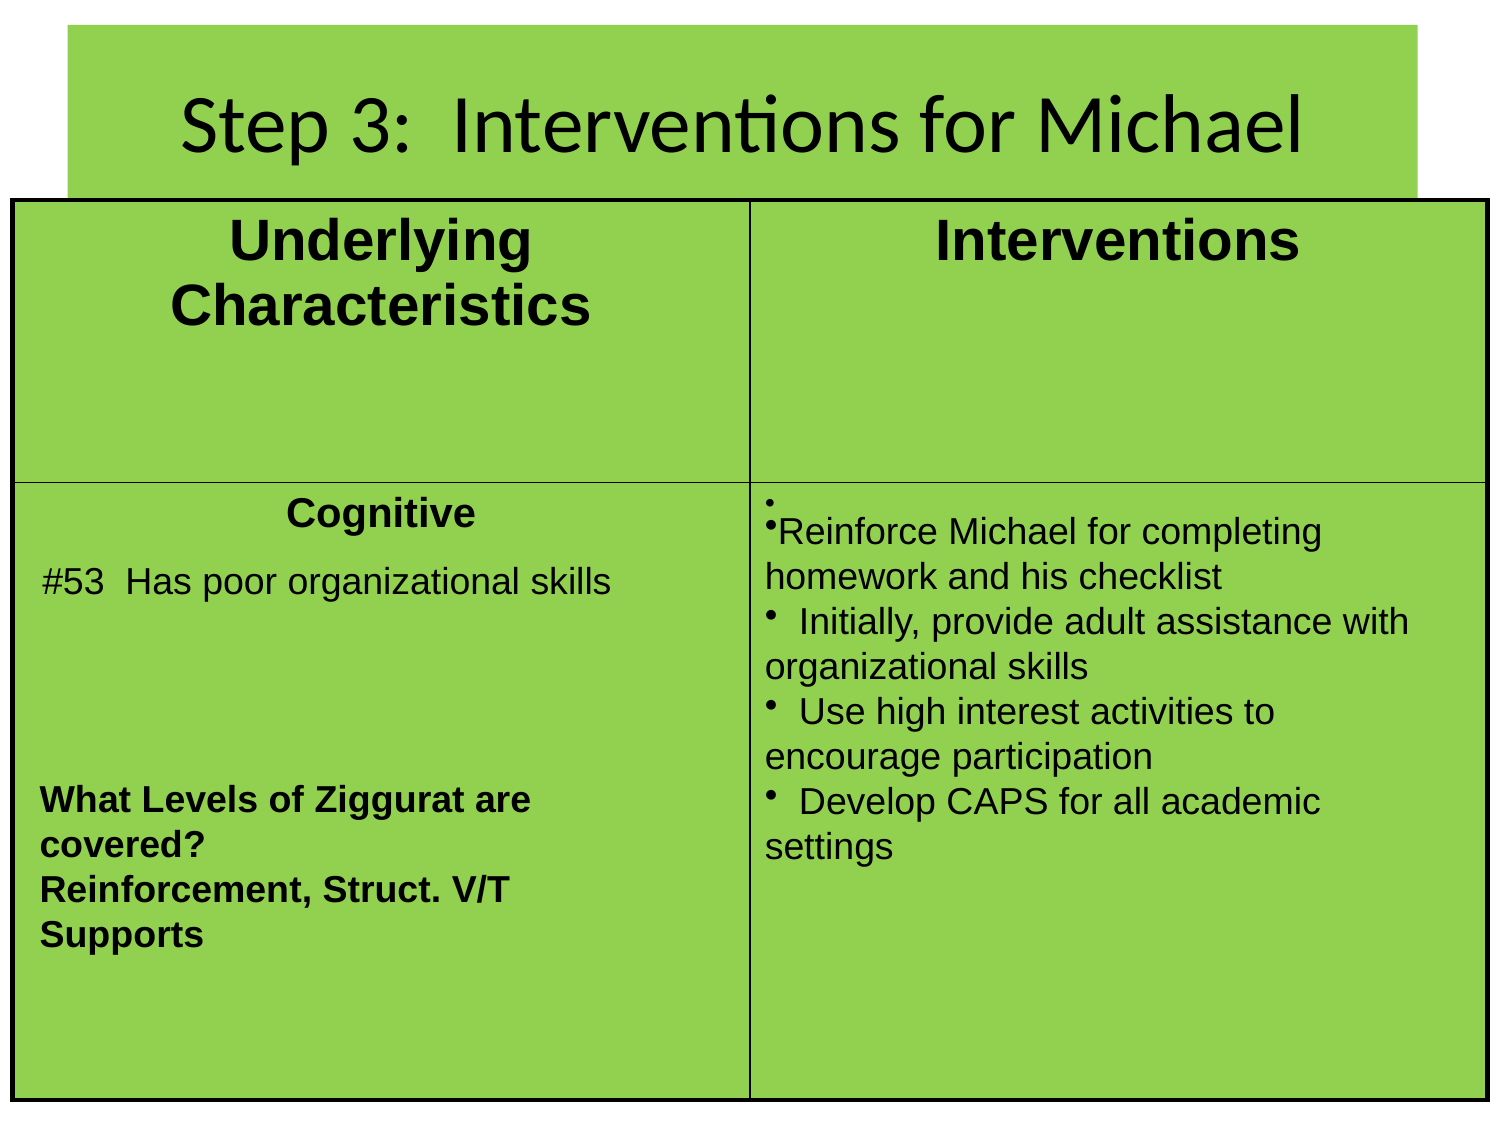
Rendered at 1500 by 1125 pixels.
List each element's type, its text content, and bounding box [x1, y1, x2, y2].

table_cell Cognitive [15, 483, 749, 1098]
text_box What Levels of Ziggurat are covered? Reinforcement, Struct. V/T Supports [24, 767, 700, 1053]
title Step 3: Interventions for Michael [67, 24, 1418, 198]
table_cell [751, 483, 1485, 1098]
text_box Reinforce Michael for completing homework and his checklist Initially, provide adult assistance with organizational skills Use high interest activities to encourage participation Develop CAPS for all academic settings [749, 499, 1438, 965]
table_header Underlying Characteristics [15, 202, 749, 482]
text_box #53 Has poor organizational skills [27, 549, 728, 700]
table_header Interventions [751, 202, 1485, 482]
